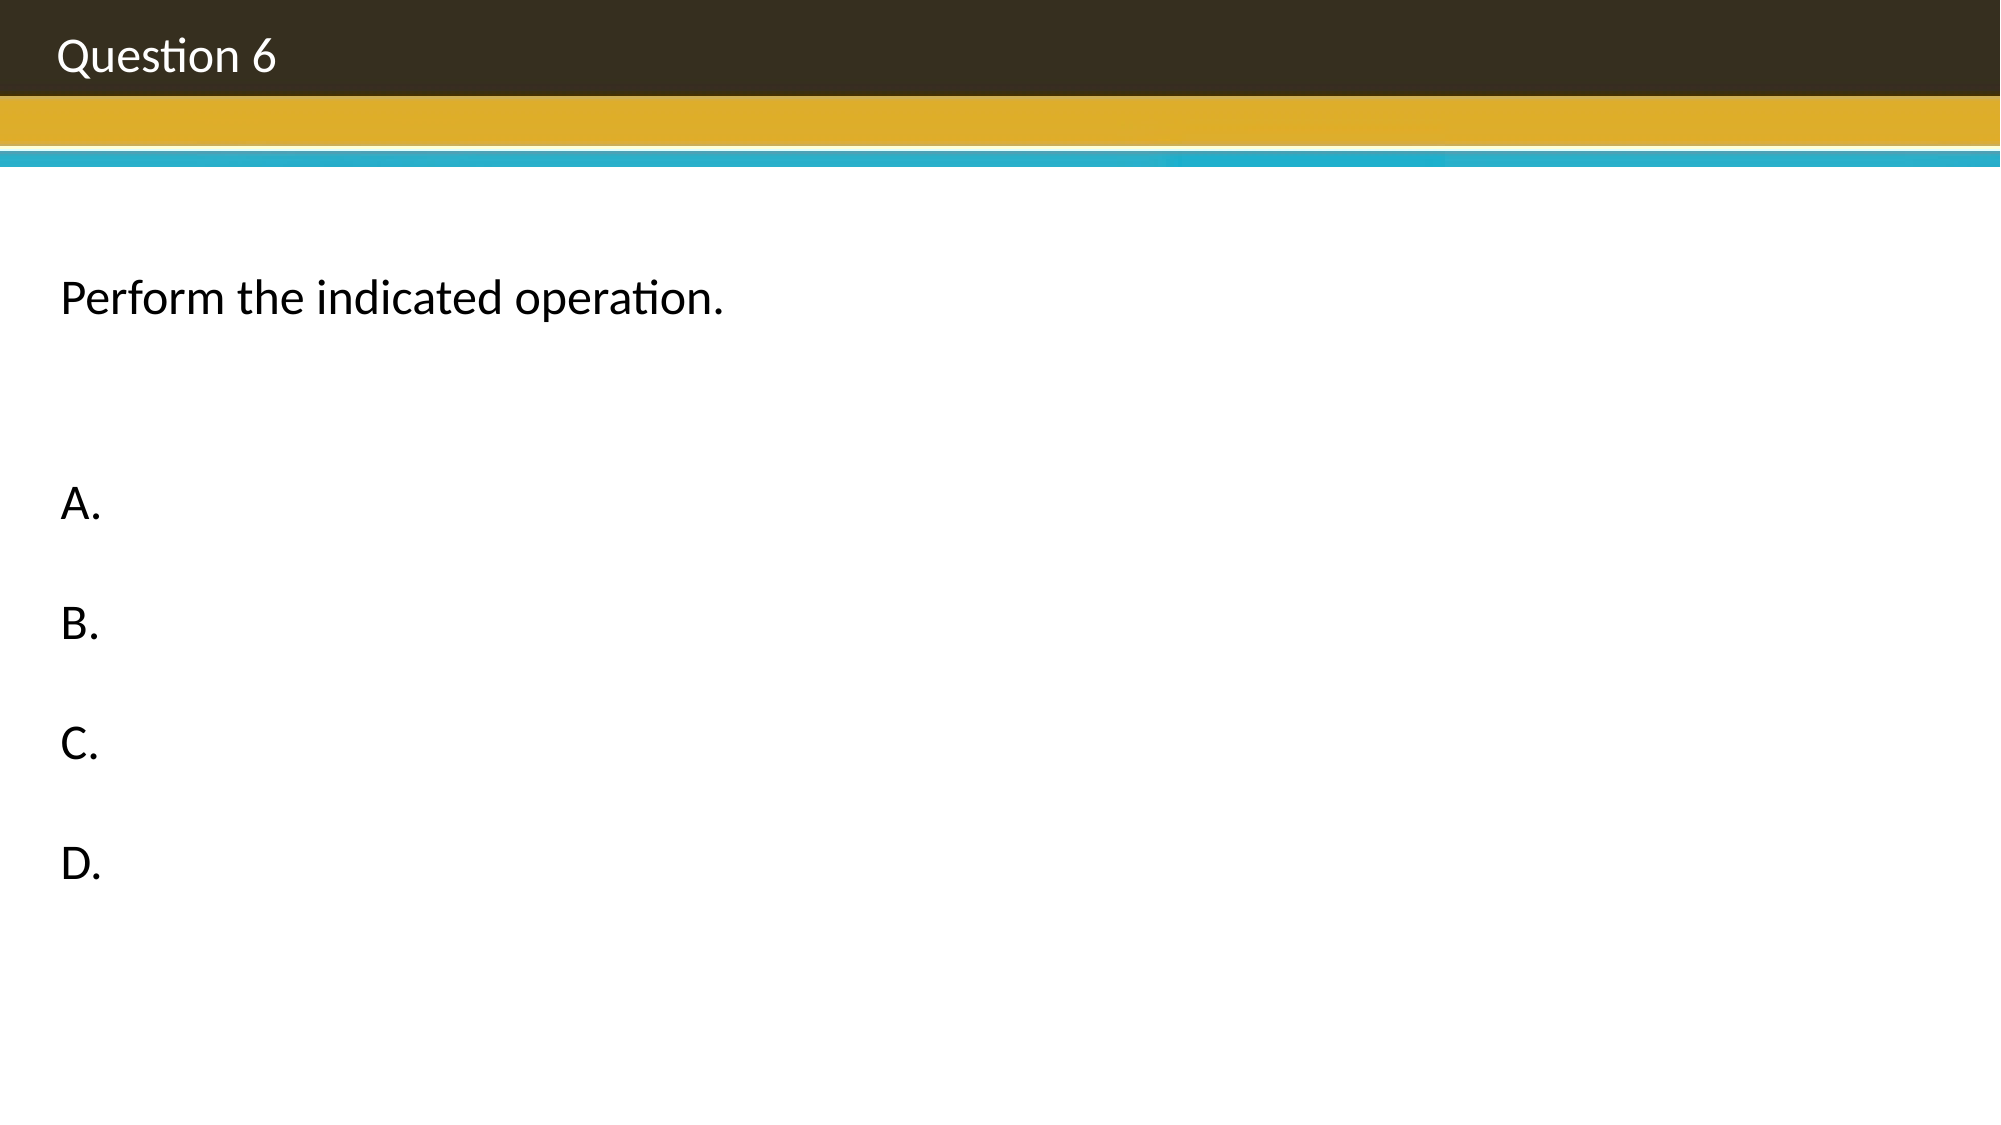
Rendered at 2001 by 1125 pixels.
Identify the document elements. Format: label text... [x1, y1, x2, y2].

text_box Question 6 [41, 14, 293, 90]
picture [0, 0, 2000, 167]
